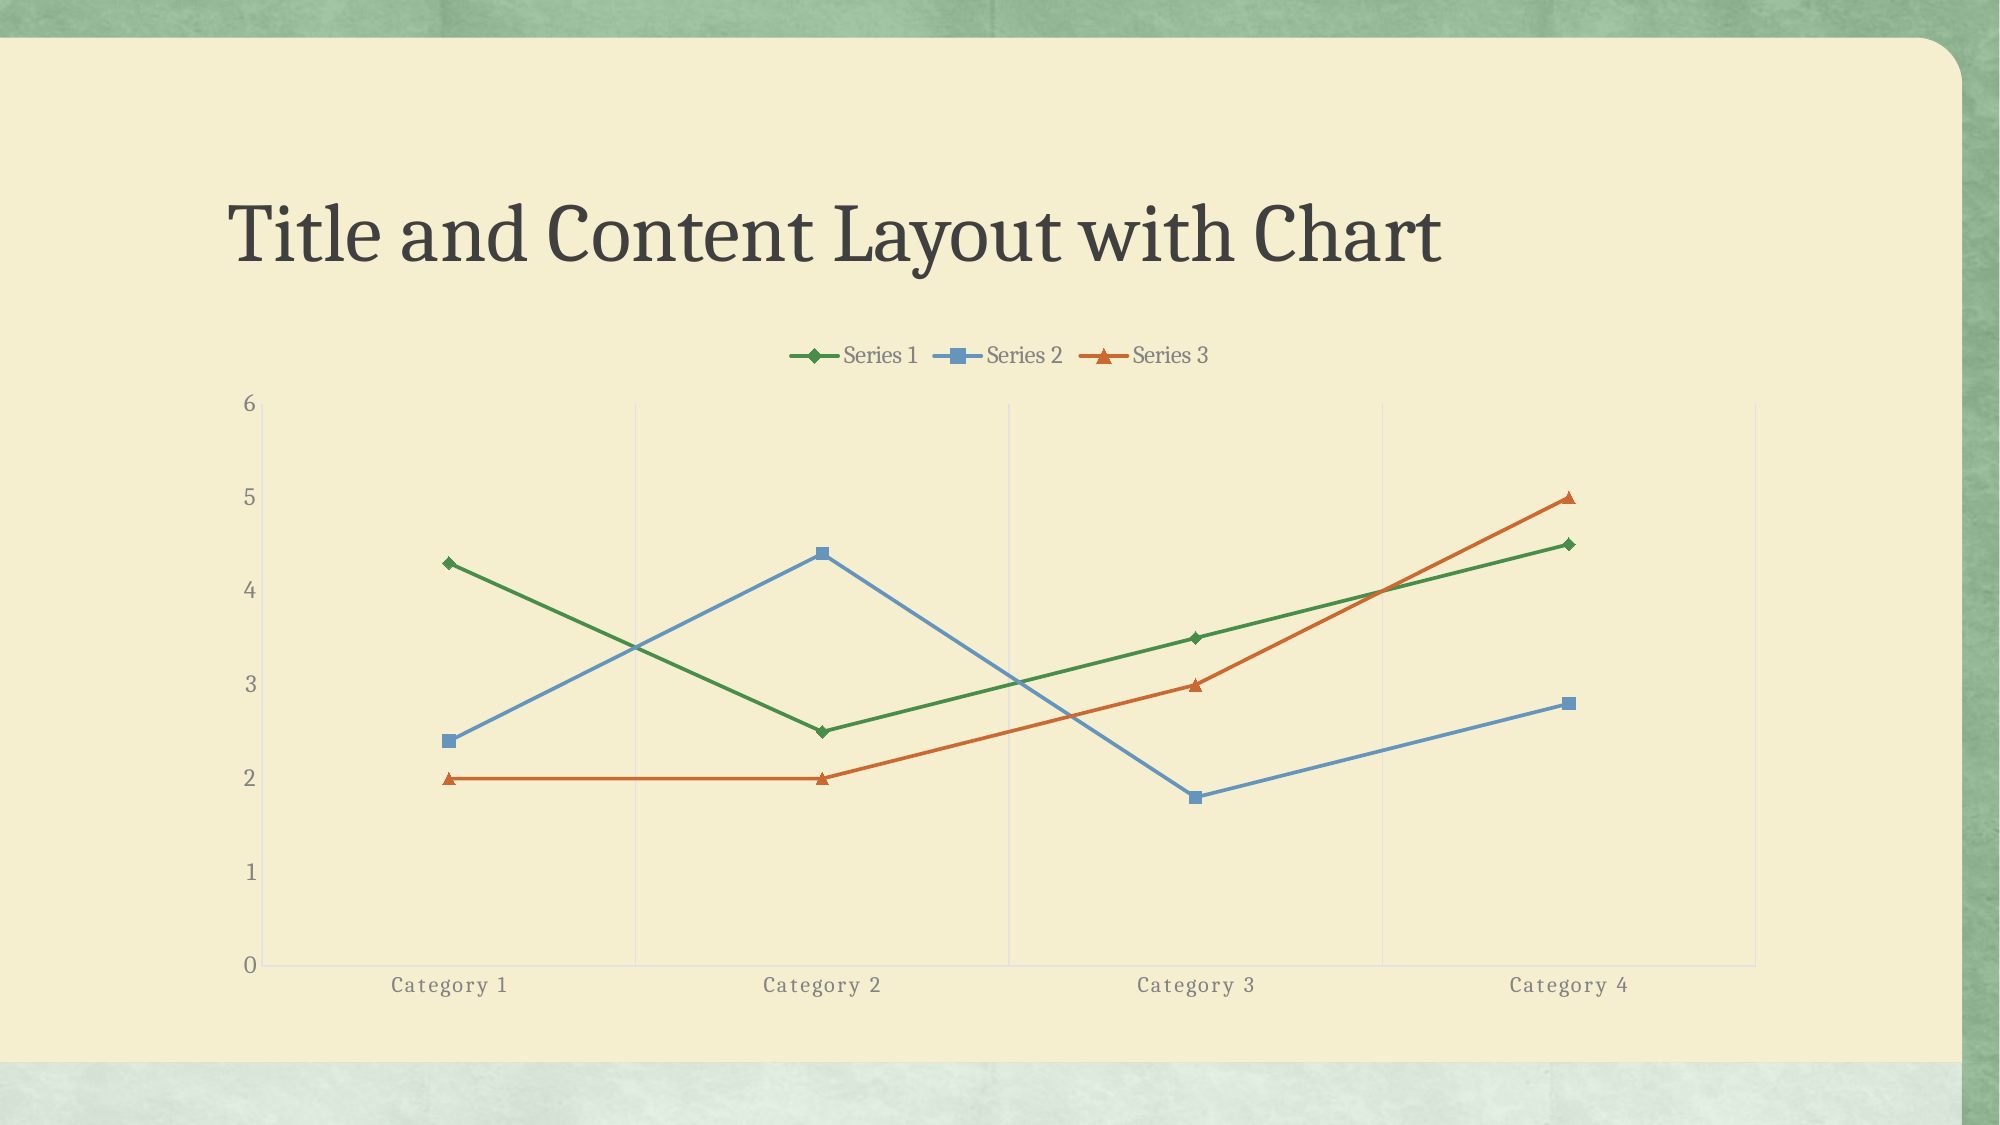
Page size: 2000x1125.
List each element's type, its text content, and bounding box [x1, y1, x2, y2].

title Title and Content Layout with Chart [212, 92, 1788, 288]
chart [211, 324, 1788, 1013]
